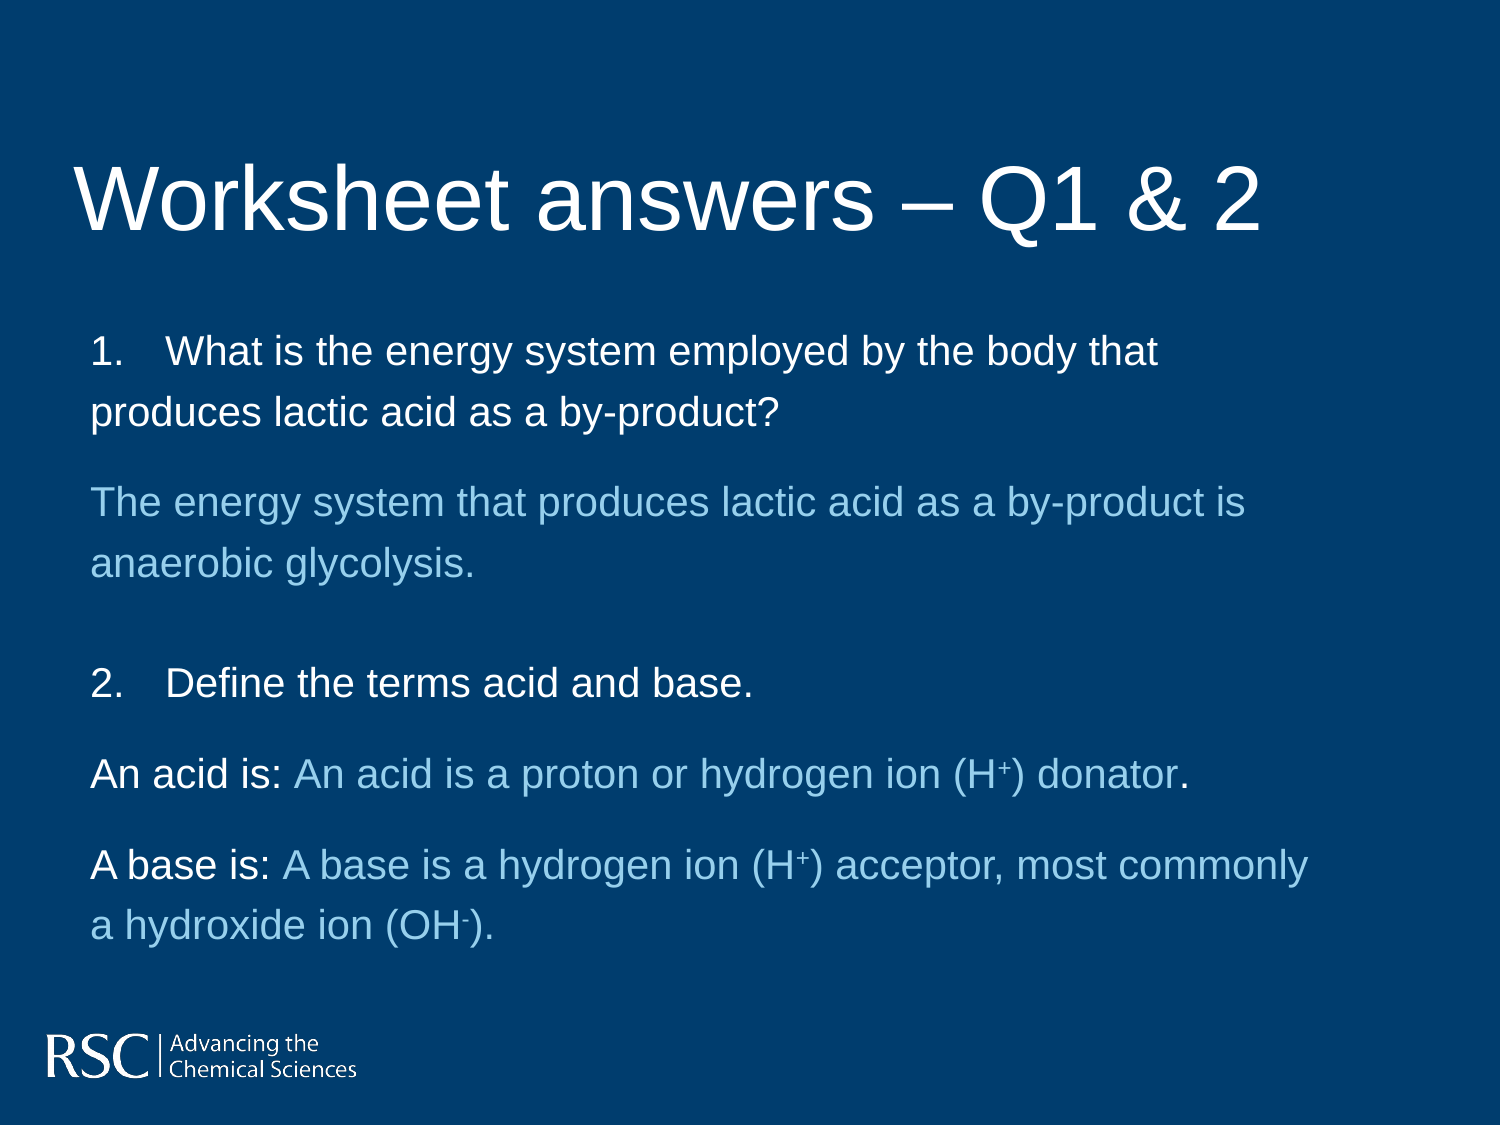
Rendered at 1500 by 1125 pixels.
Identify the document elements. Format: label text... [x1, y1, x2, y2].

text_box Worksheet answers – Q1 & 2 [58, 131, 1383, 257]
text_box What is the energy system employed by the body that produces lactic acid as a by-product? The energy system that produces lactic acid as a by-product is anaerobic glycolysis. Define the terms acid and base. An acid is: An acid is a proton or hydrogen ion (H+) donator. A base is: A base is a hydrogen ion (H+) acceptor, most commonly a hydroxide ion (OH-). [74, 281, 1425, 1005]
picture [42, 1028, 362, 1082]
